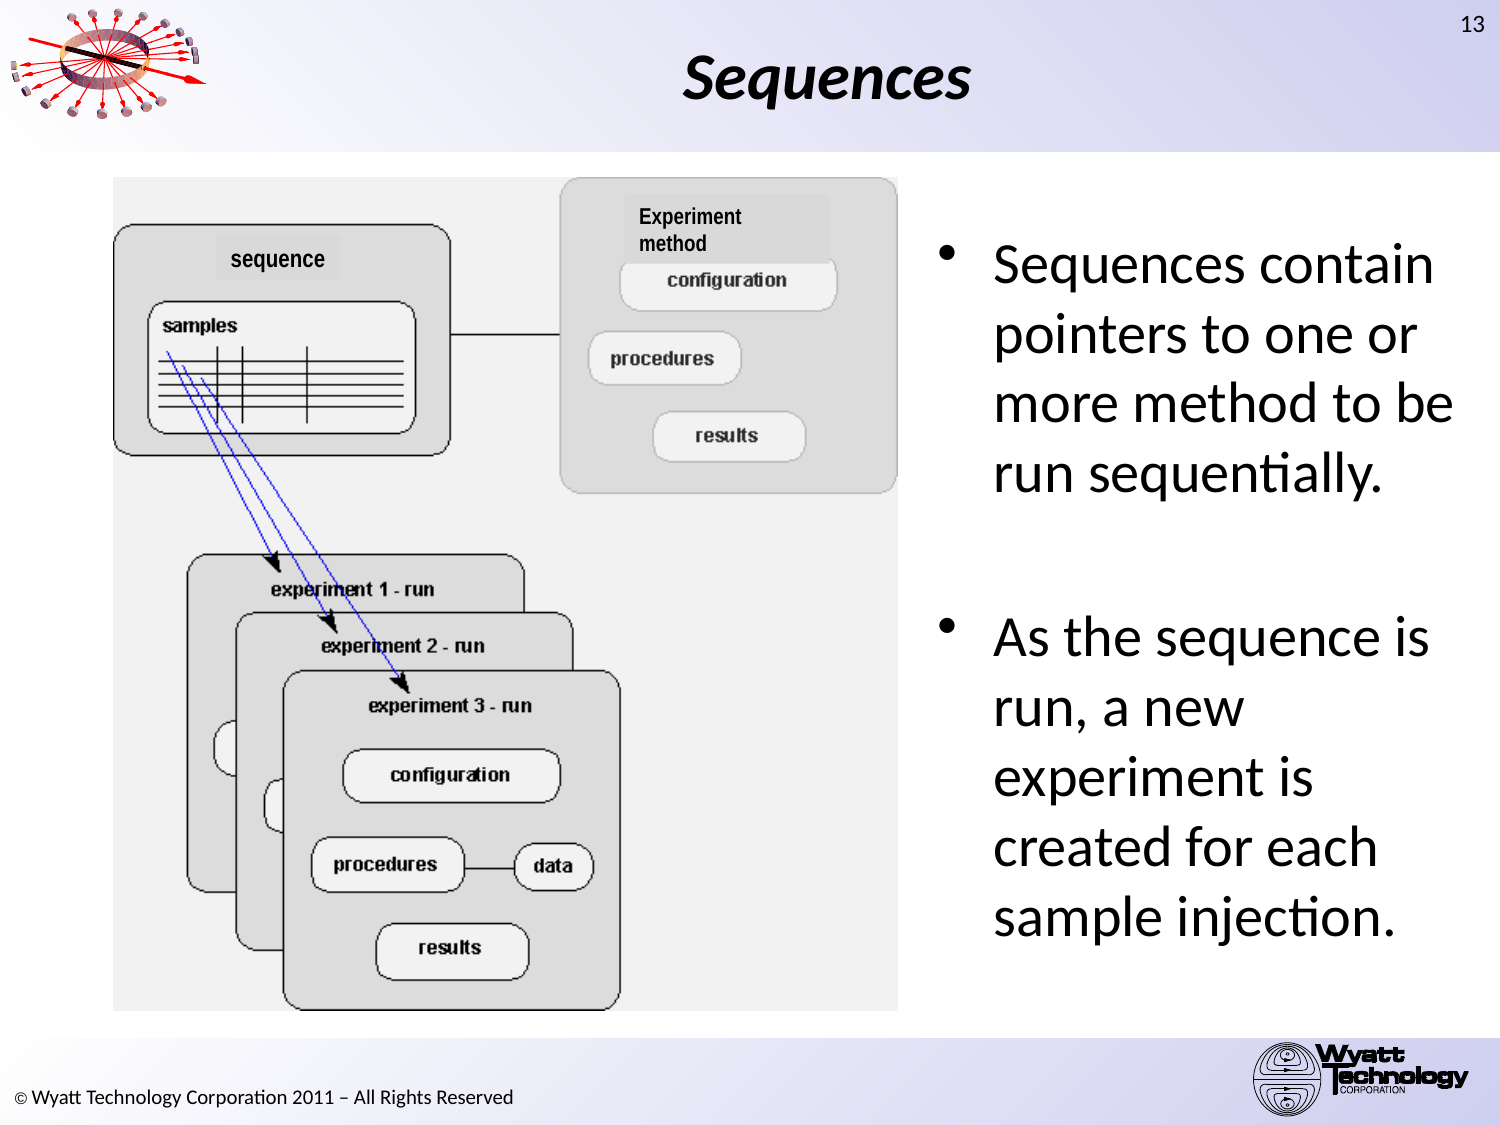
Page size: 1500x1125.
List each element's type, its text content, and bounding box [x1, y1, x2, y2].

title Sequences [217, 25, 1438, 120]
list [113, 177, 898, 1011]
list Sequences contain pointers to one or more method to be run sequentially. As the sequence is run, a new experiment is created for each sample injection. [922, 216, 1500, 992]
